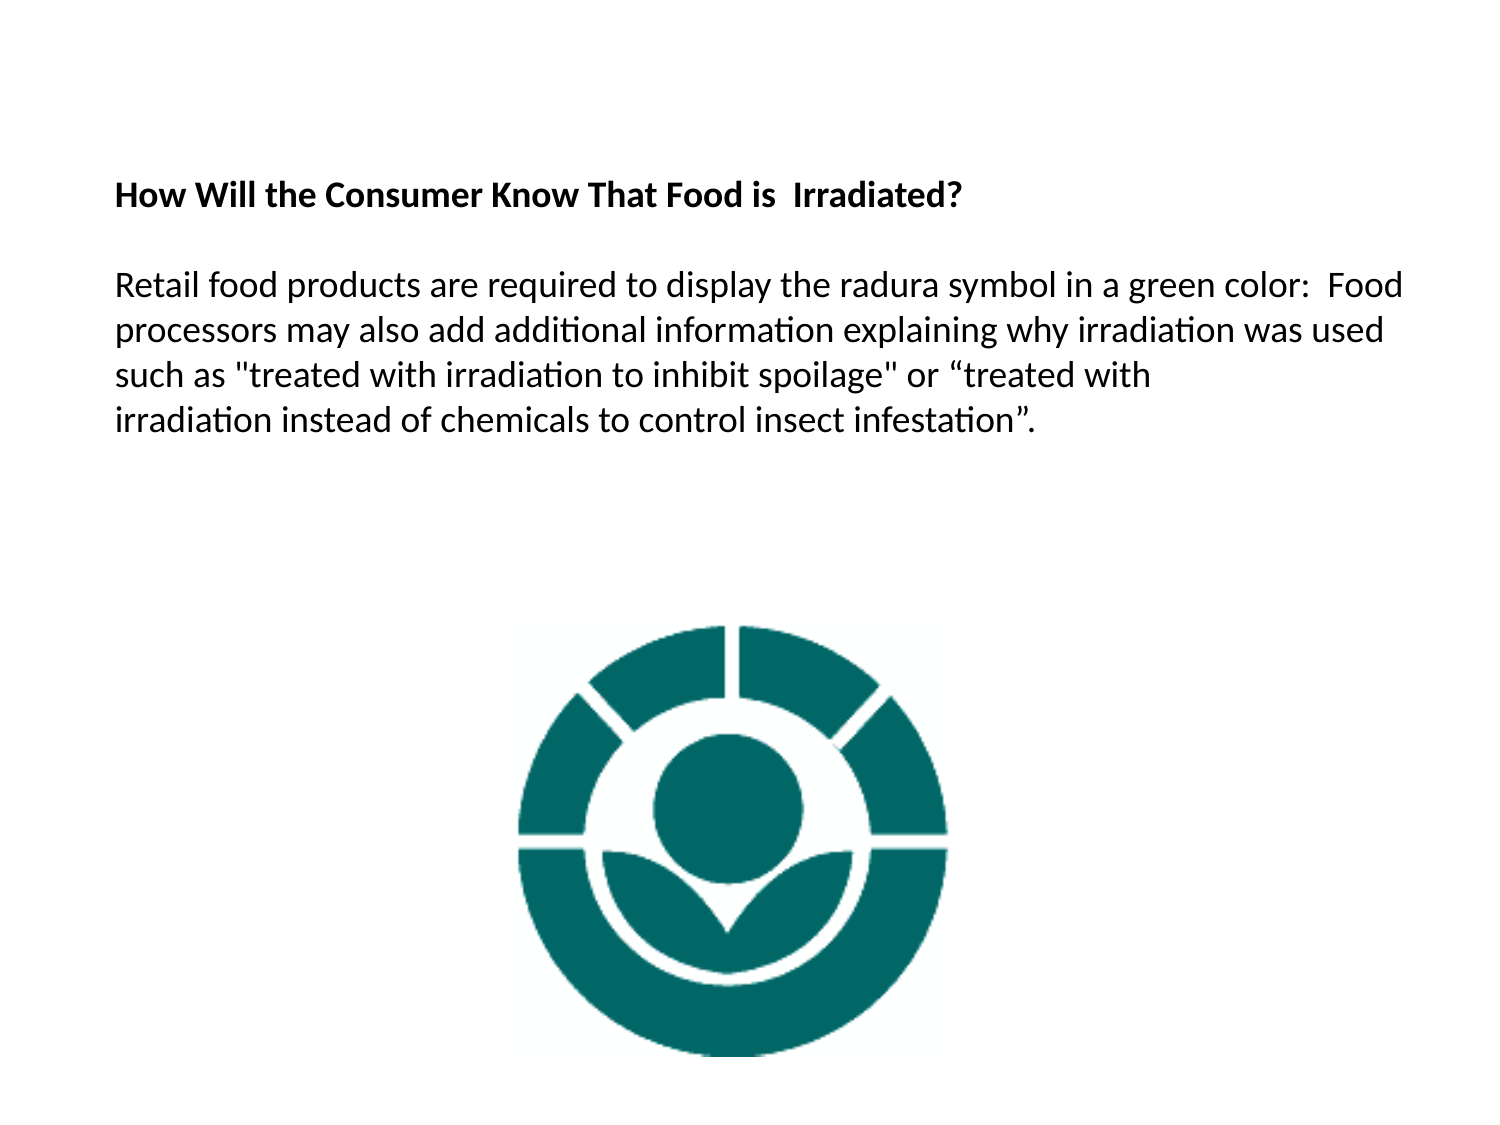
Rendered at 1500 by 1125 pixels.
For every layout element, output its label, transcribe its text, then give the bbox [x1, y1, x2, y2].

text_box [512, 622, 951, 1057]
text_box How Will the Consumer Know That Food is Irradiated? Retail food products are required to display the radura symbol in a green color: Food processors may also add additional information explaining why irradiation was used such as "treated with irradiation to inhibit spoilage" or “treated with irradiation instead of chemicals to control insect infestation”. [99, 162, 1425, 448]
